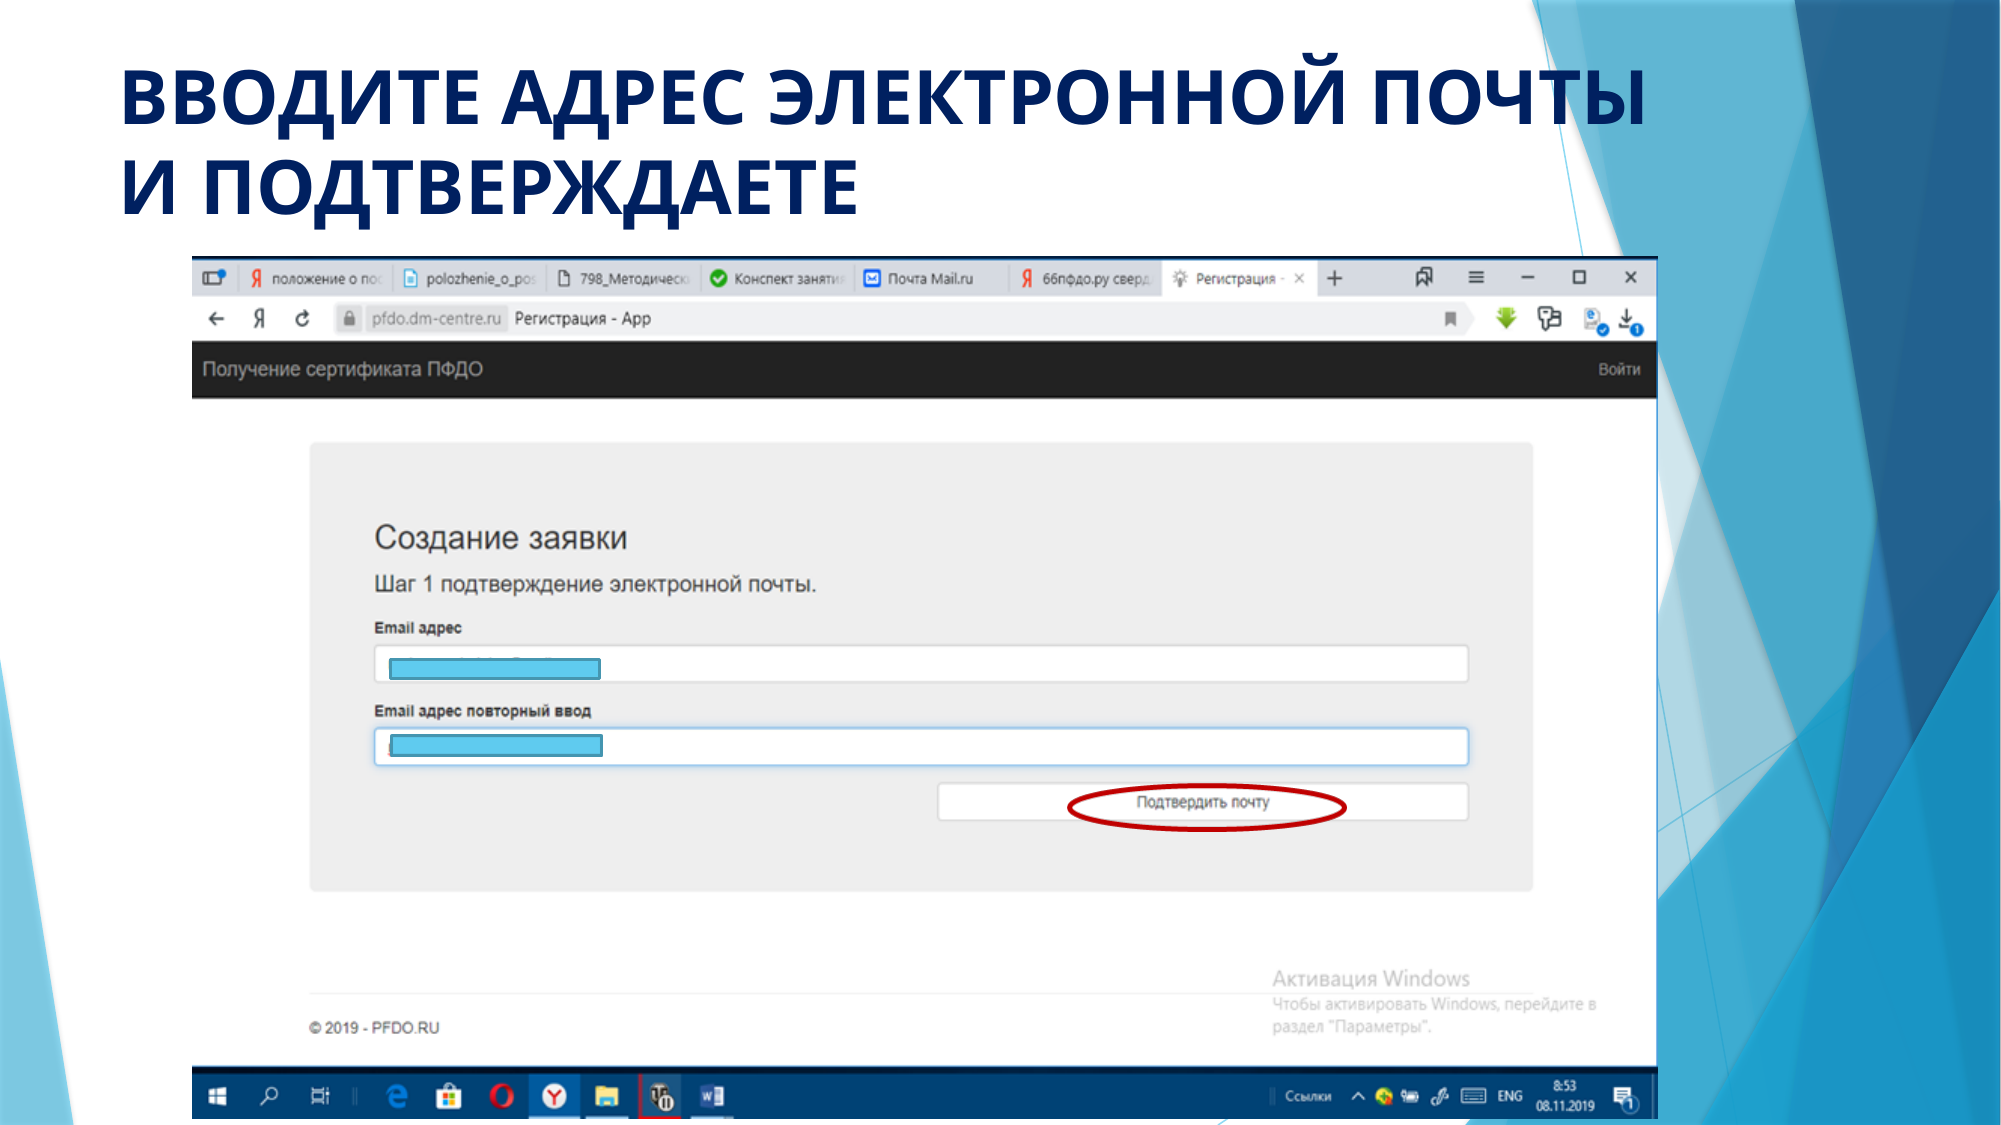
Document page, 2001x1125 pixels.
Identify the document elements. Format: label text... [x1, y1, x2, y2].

picture [389, 734, 603, 758]
title ВВОДИТЕ АДРЕС ЭЛЕКТРОННОЙ ПОЧТЫ И ПОДТВЕРЖДАЕТЕ [103, 42, 1700, 259]
picture [1067, 783, 1348, 833]
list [192, 255, 1658, 1119]
